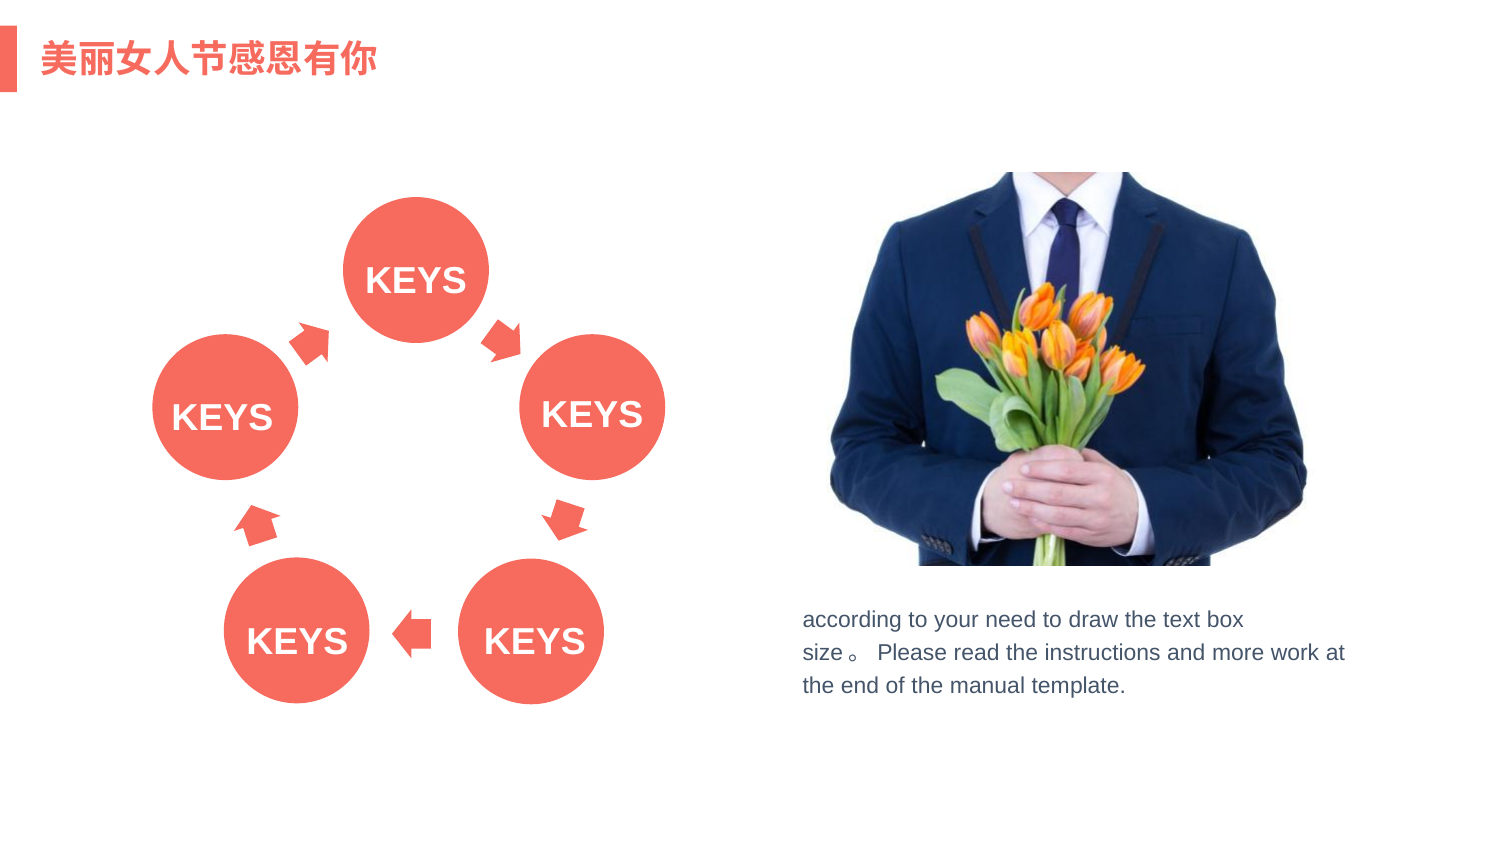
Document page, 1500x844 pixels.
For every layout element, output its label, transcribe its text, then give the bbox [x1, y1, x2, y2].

text_box according to your need to draw the text box size。Please read the instructions and more work at the end of the manual template. [802, 598, 1353, 698]
text_box KEYS [158, 387, 287, 444]
text_box [458, 558, 604, 705]
picture [761, 172, 1353, 567]
text_box [234, 668, 360, 704]
text_box [152, 334, 299, 481]
text_box KEYS [233, 611, 362, 668]
text_box [0, 24, 19, 94]
text_box [342, 197, 489, 304]
text_box [233, 505, 281, 547]
text_box 美丽女人节感恩有你 [29, 29, 459, 86]
text_box [223, 557, 370, 666]
text_box [391, 609, 431, 659]
text_box [480, 319, 521, 363]
text_box KEYS [351, 250, 481, 307]
text_box KEYS [527, 384, 657, 441]
text_box [353, 307, 479, 343]
text_box KEYS [470, 611, 600, 668]
text_box [519, 334, 666, 481]
text_box [288, 322, 329, 366]
text_box [541, 499, 589, 541]
